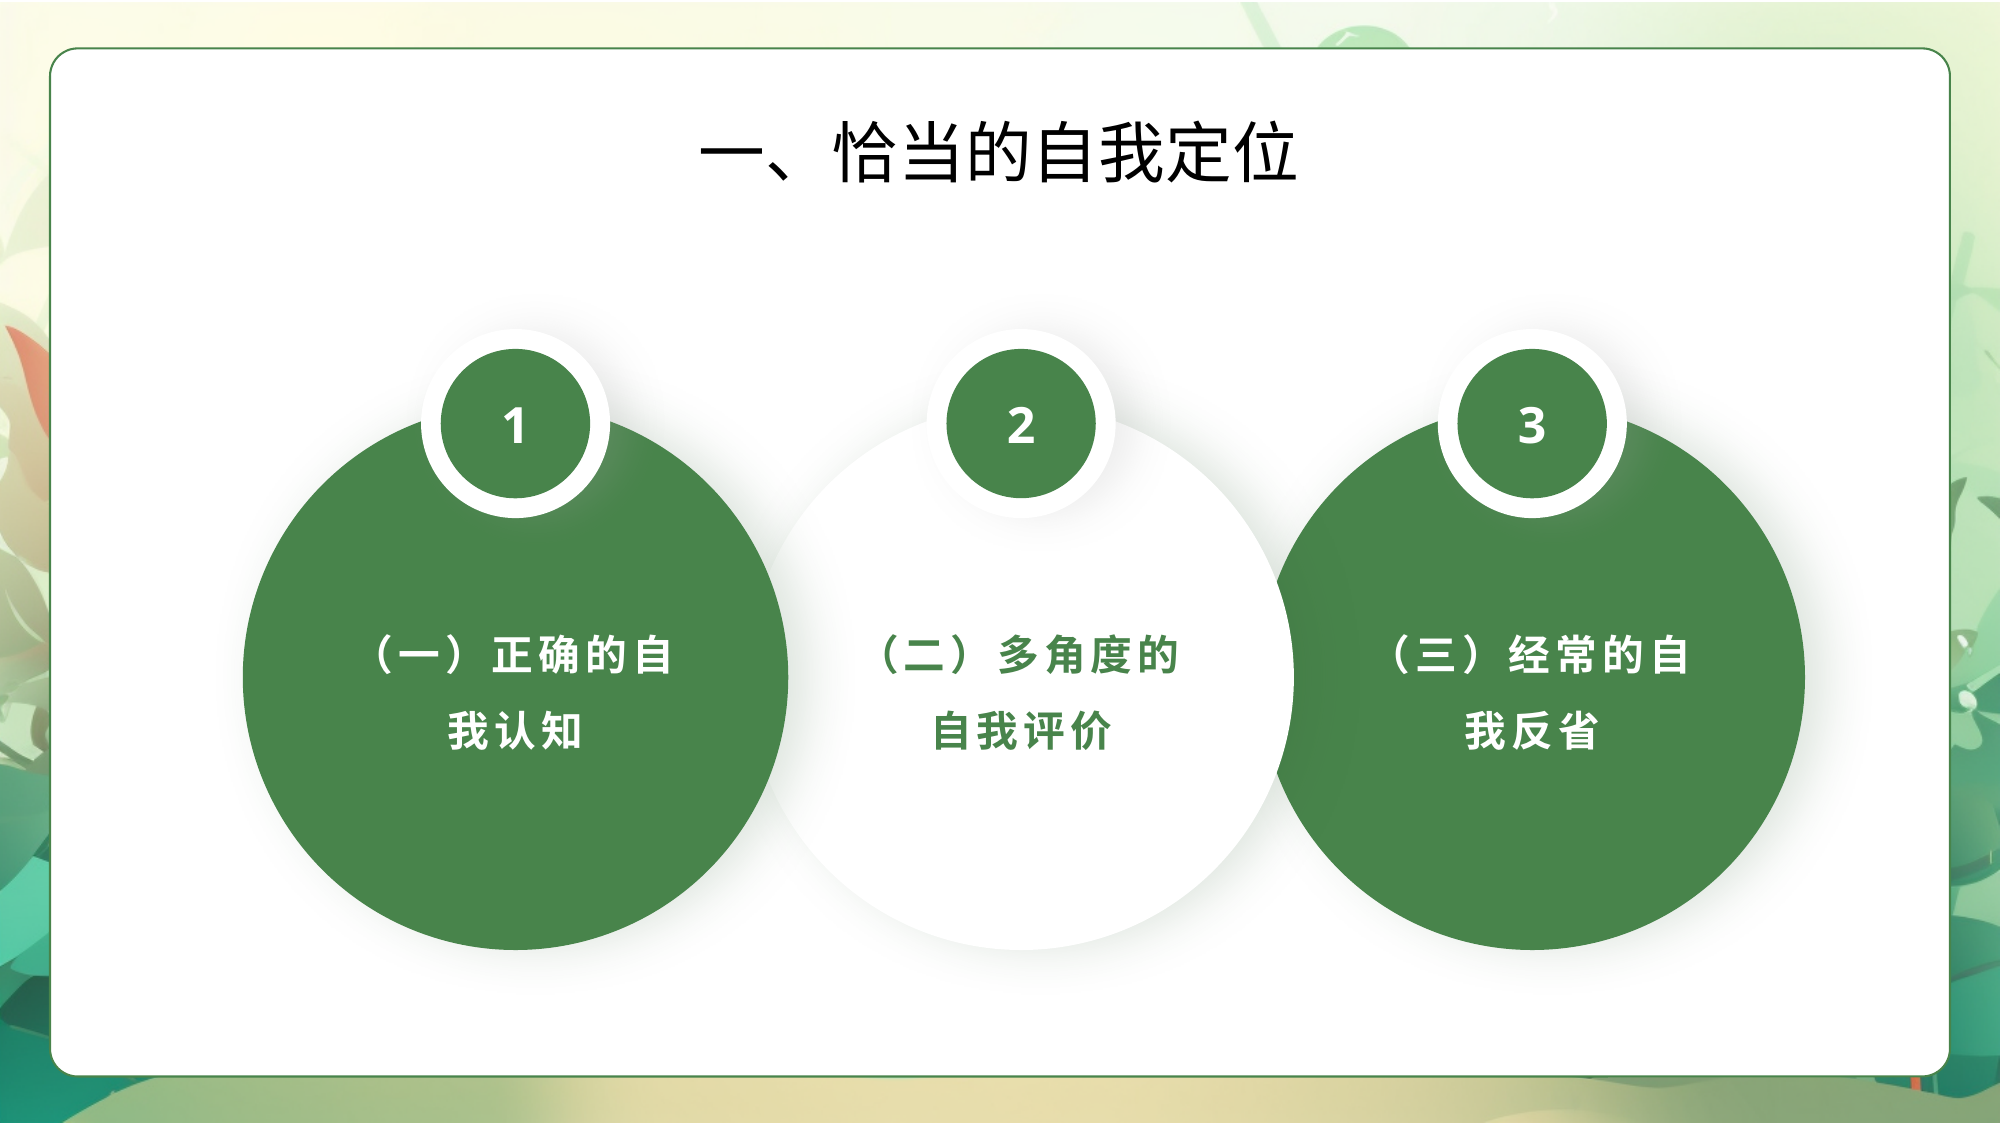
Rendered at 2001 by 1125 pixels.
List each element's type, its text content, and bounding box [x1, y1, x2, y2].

text_box [420, 328, 612, 520]
picture [0, 2, 2000, 1123]
text_box （一）正确的自我认知 [318, 551, 713, 807]
text_box 1 [439, 347, 592, 500]
text_box 3 [1456, 347, 1608, 500]
text_box [1296, 420, 1807, 952]
text_box 2 [945, 347, 1097, 500]
text_box （三）经常的自我反省 [1335, 551, 1730, 807]
text_box 一、恰当的自我定位 [437, 102, 1561, 198]
text_box [241, 420, 790, 952]
text_box [925, 328, 1117, 520]
text_box [790, 420, 1295, 952]
text_box [1436, 328, 1628, 520]
text_box （二）多角度的自我评价 [823, 551, 1219, 807]
